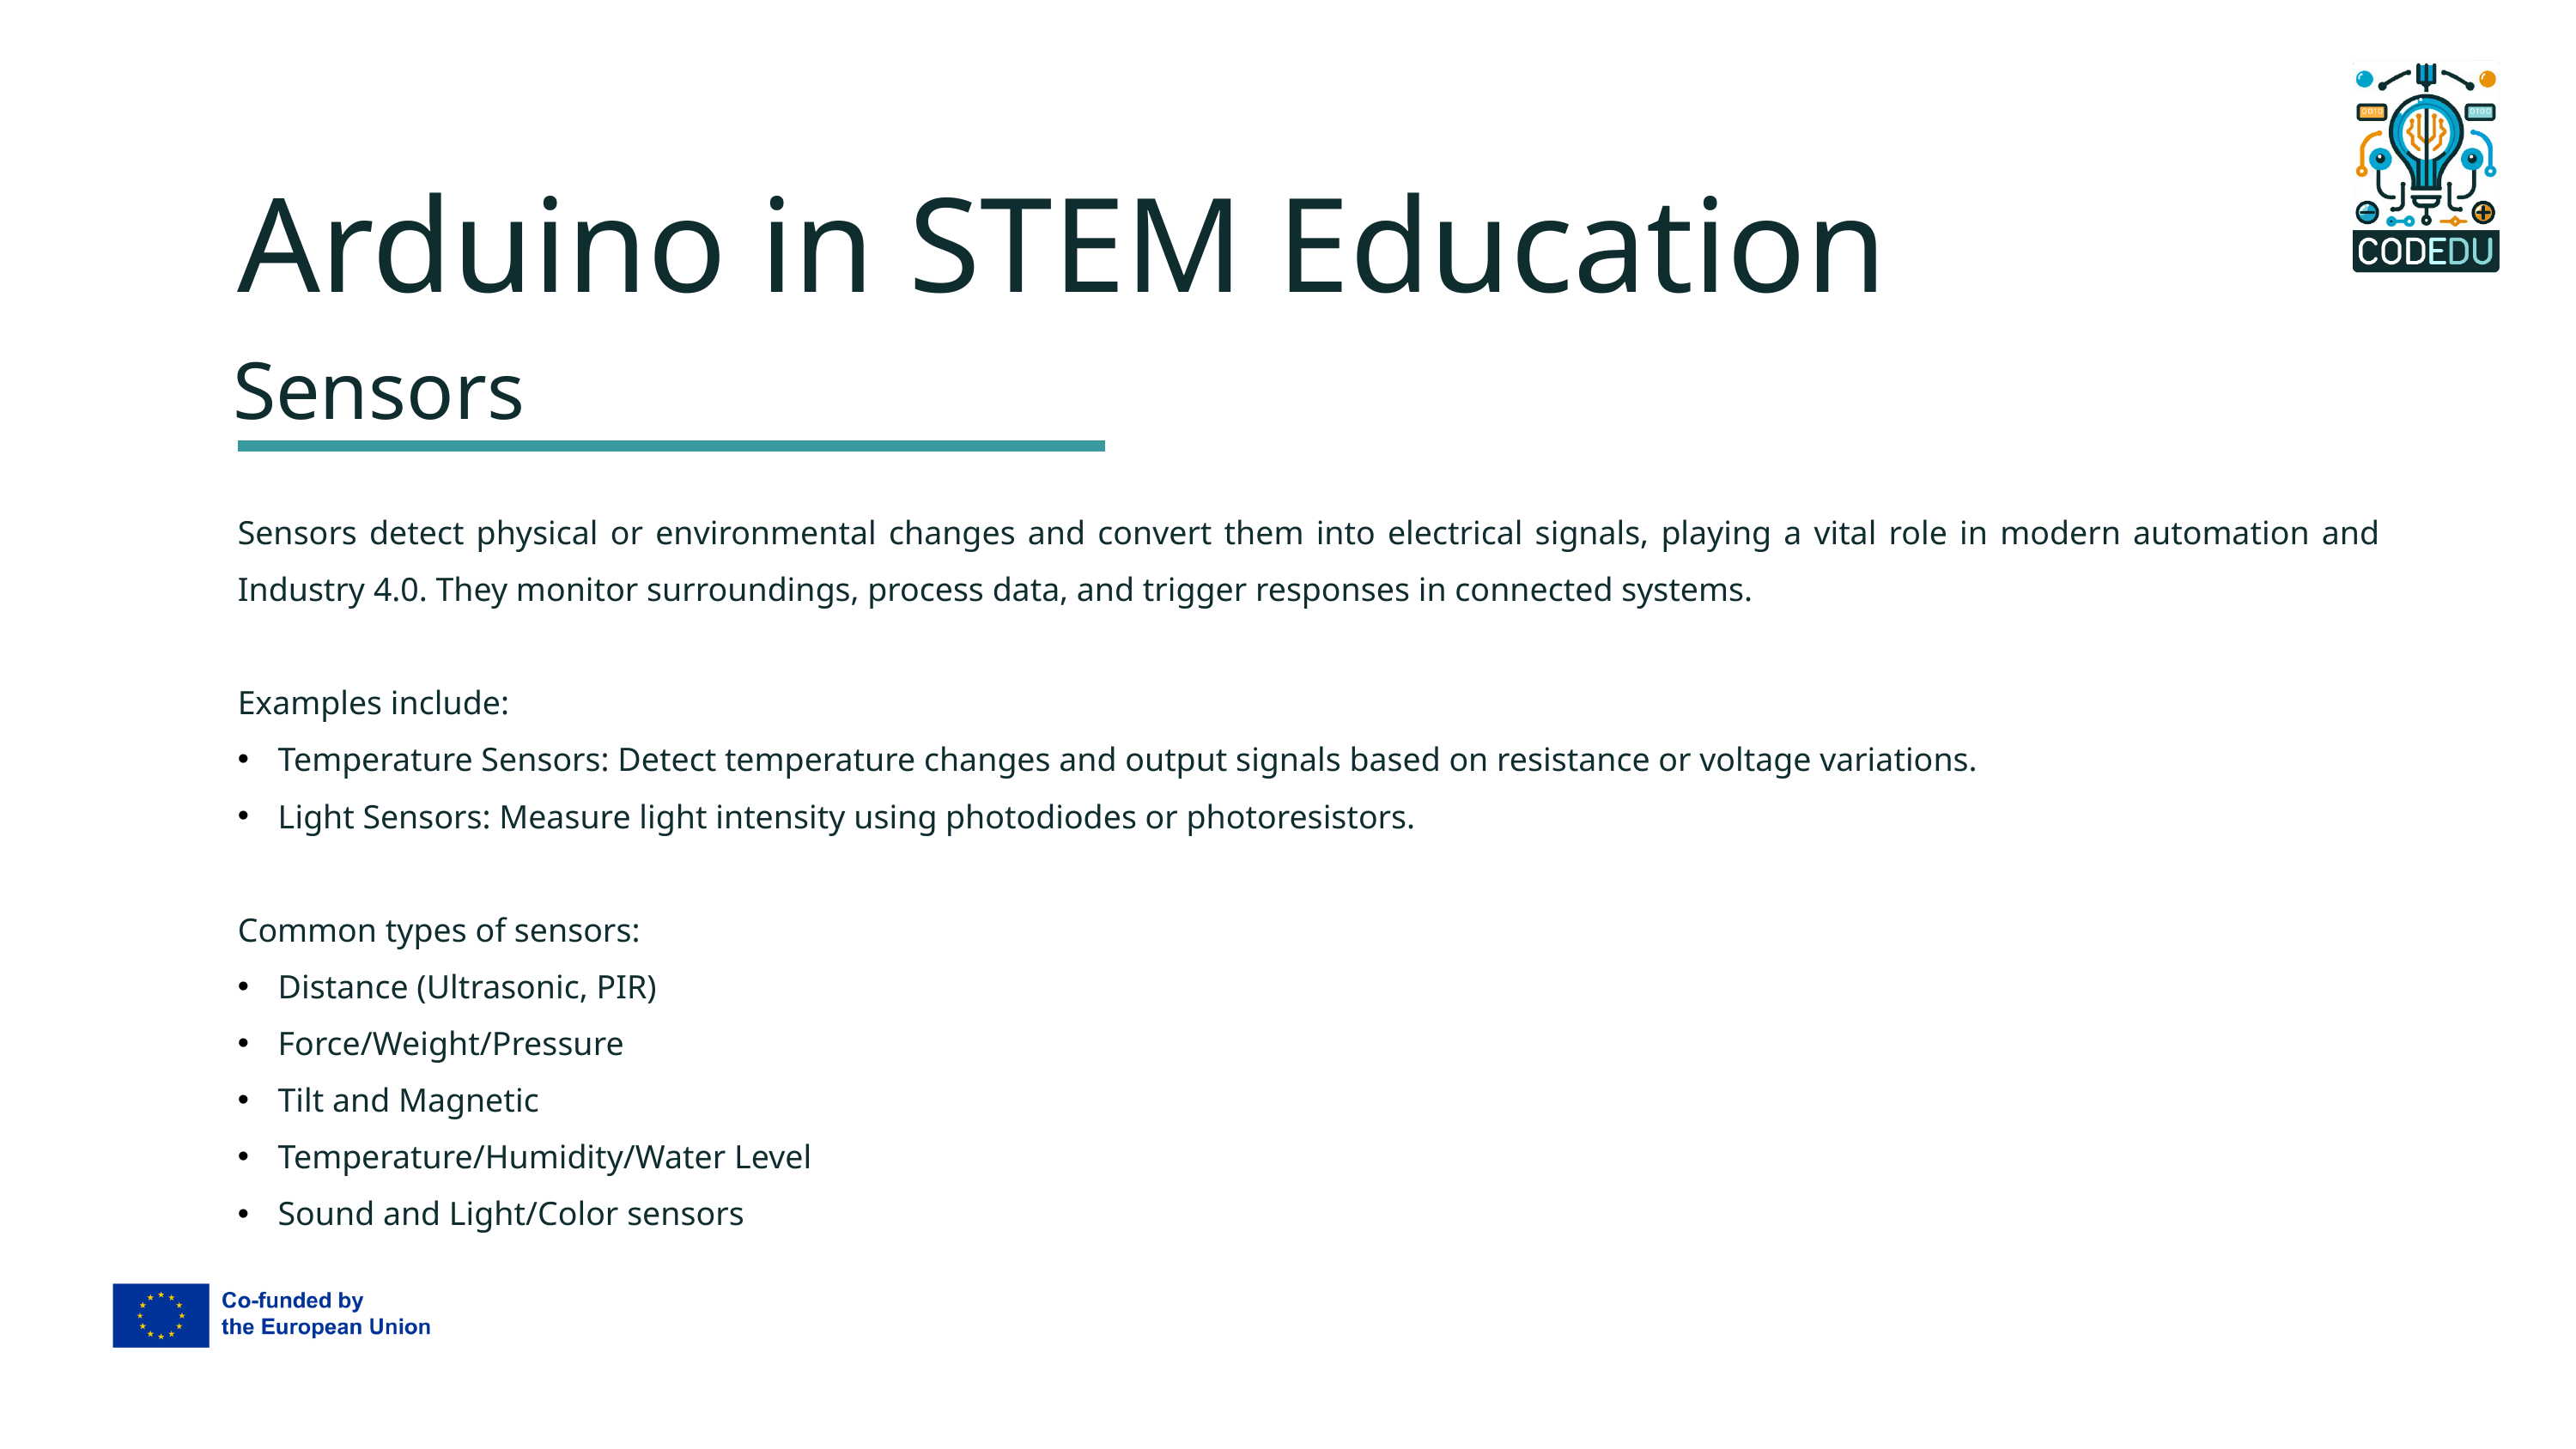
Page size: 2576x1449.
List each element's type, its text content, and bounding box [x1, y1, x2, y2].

text_box Sensors detect physical or environmental changes and convert them into electrical signals, playing a vital role in modern automation and Industry 4.0. They monitor surroundings, process data, and trigger responses in connected systems. Examples include: Temperature Sensors: Detect temperature changes and output signals based on resistance or voltage variations. Light Sensors: Measure light intensity using photodiodes or photoresistors. Common types of sensors: Distance (Ultrasonic, PIR) Force/Weight/Pressure Tilt and Magnetic Temperature/Humidity/Water Level Sound and Light/Color sensors [237, 494, 2382, 1233]
picture [2221, 0, 2576, 395]
text_box Arduino in STEM Education [237, 146, 2217, 319]
text_box [107, 1278, 443, 1353]
text_box Sensors [233, 296, 2387, 435]
